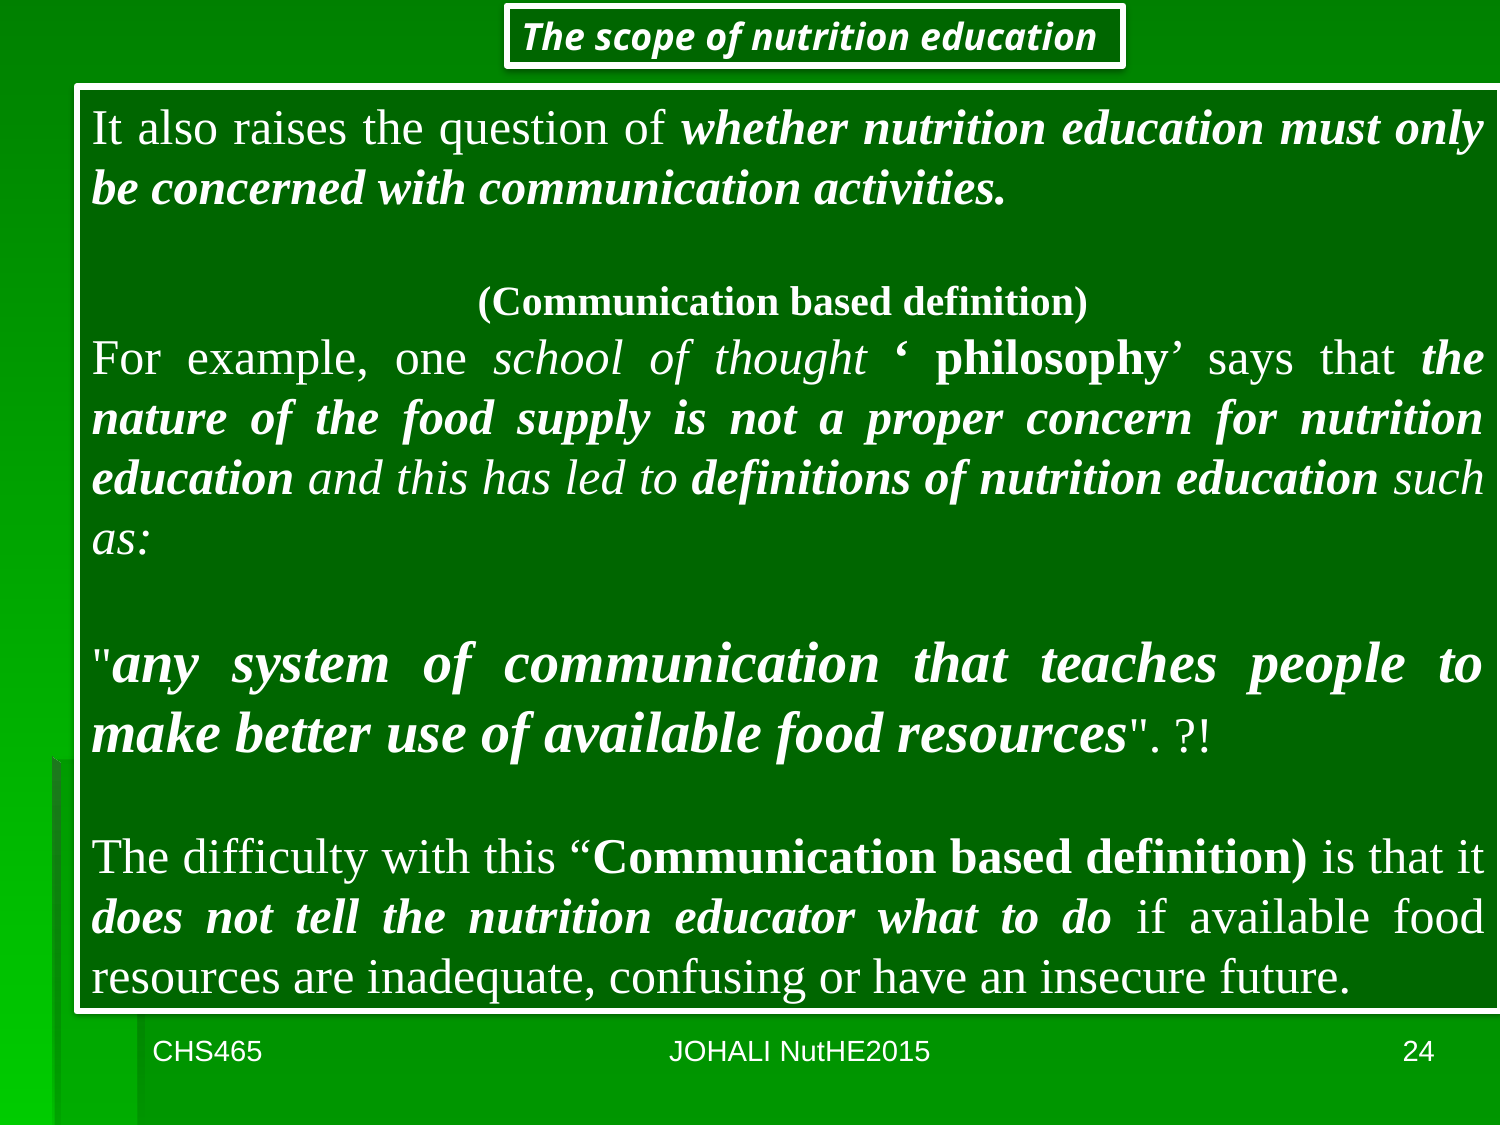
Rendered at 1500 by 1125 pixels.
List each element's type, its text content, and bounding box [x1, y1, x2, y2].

slide_number CHS465 [137, 1024, 450, 1103]
footer JOHALI NutHE2015 [562, 1024, 1038, 1103]
text_box It also raises the question of whether nutrition education must only be concerned with communication activities. (Communication based definition) For example, one school of thought ‘ philosophy’ says that the nature of the food supply is not a proper concern for nutrition education and this has led to definitions of nutrition education such as: "any system of communication that teaches people to make better use of available food resources". ?! The difficulty with this “Communication based definition) is that it does not tell the nutrition educator what to do if available food resources are inadequate, confusing or have an insecure future. [74, 83, 1500, 1014]
text_box The scope of nutrition education [504, 3, 1126, 69]
slide_number 24 [1137, 1024, 1451, 1103]
